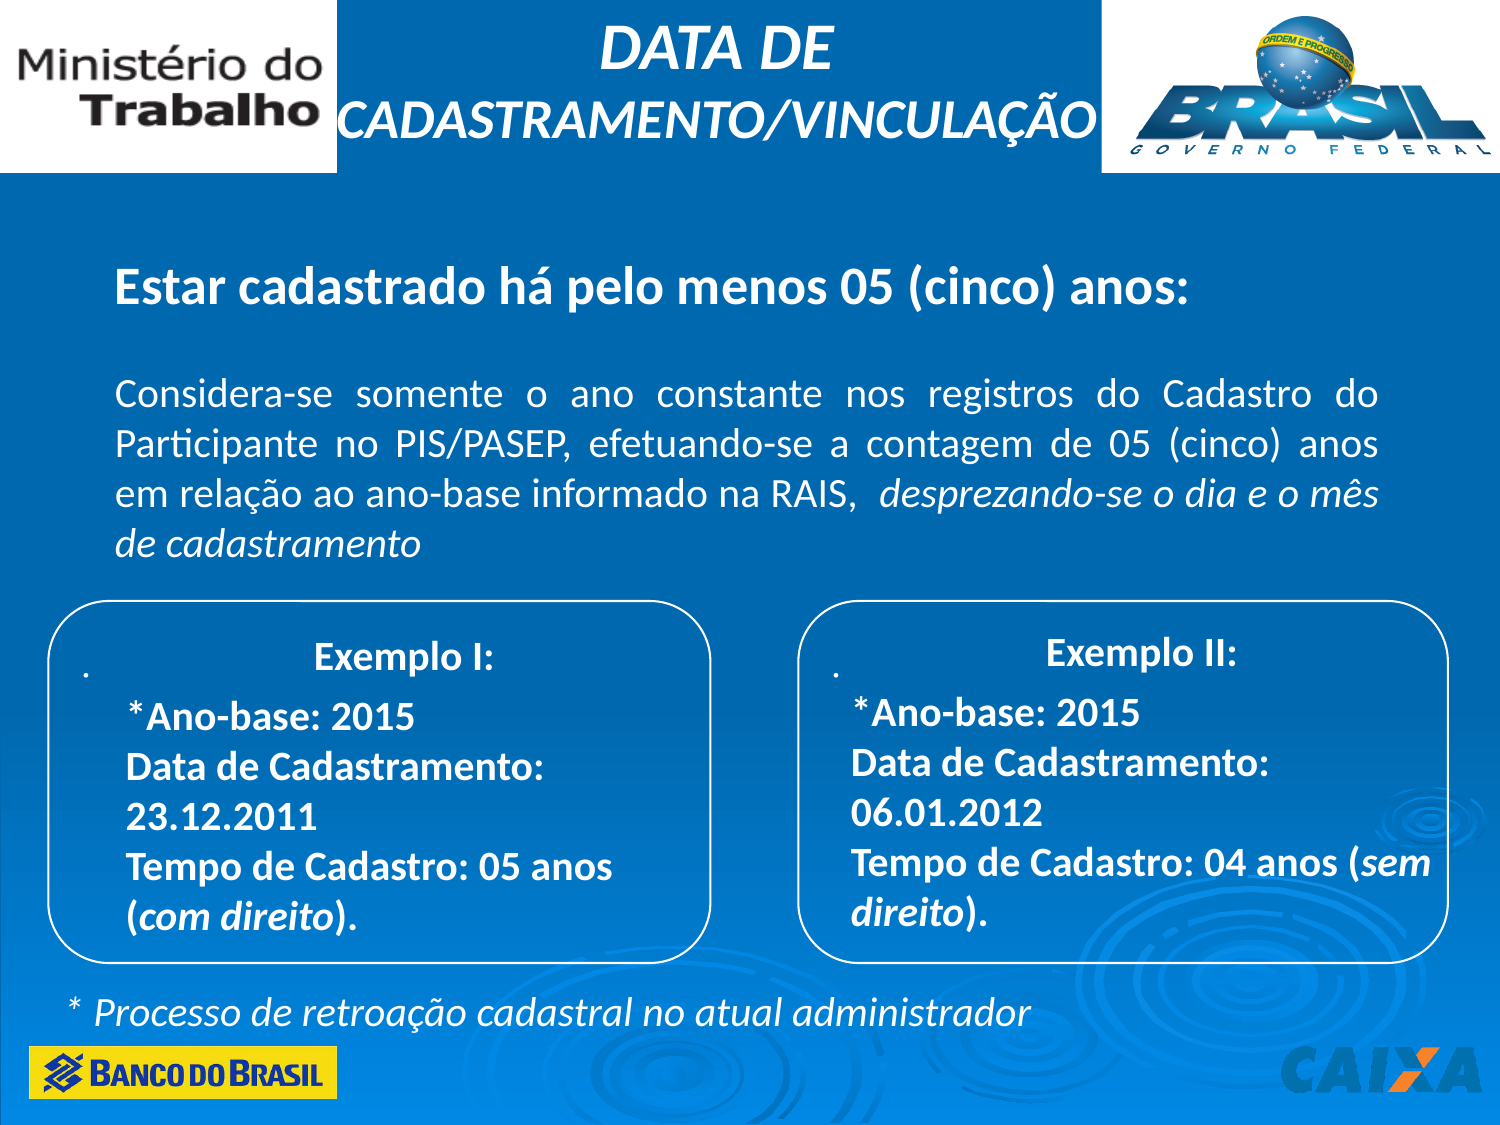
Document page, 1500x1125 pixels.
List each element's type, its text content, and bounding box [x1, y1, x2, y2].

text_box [48, 600, 1449, 963]
picture [1101, 0, 1500, 173]
picture [1281, 1046, 1482, 1093]
text_box Estar cadastrado há pelo menos 05 (cinco) anos: Considera-se somente o ano constante nos registros do Cadastro do Participante no PIS/PASEP, efetuando-se a contagem de 05 (cinco) anos em relação ao ano-base informado na RAIS, desprezando-se o dia e o mês de cadastramento [100, 242, 1395, 573]
picture [0, 0, 337, 173]
text_box DATA DE CADASTRAMENTO/VINCULAÇÃO [337, 0, 1101, 158]
picture [29, 1046, 337, 1099]
text_box * Processo de retroação cadastral no atual administrador [48, 977, 1343, 1043]
